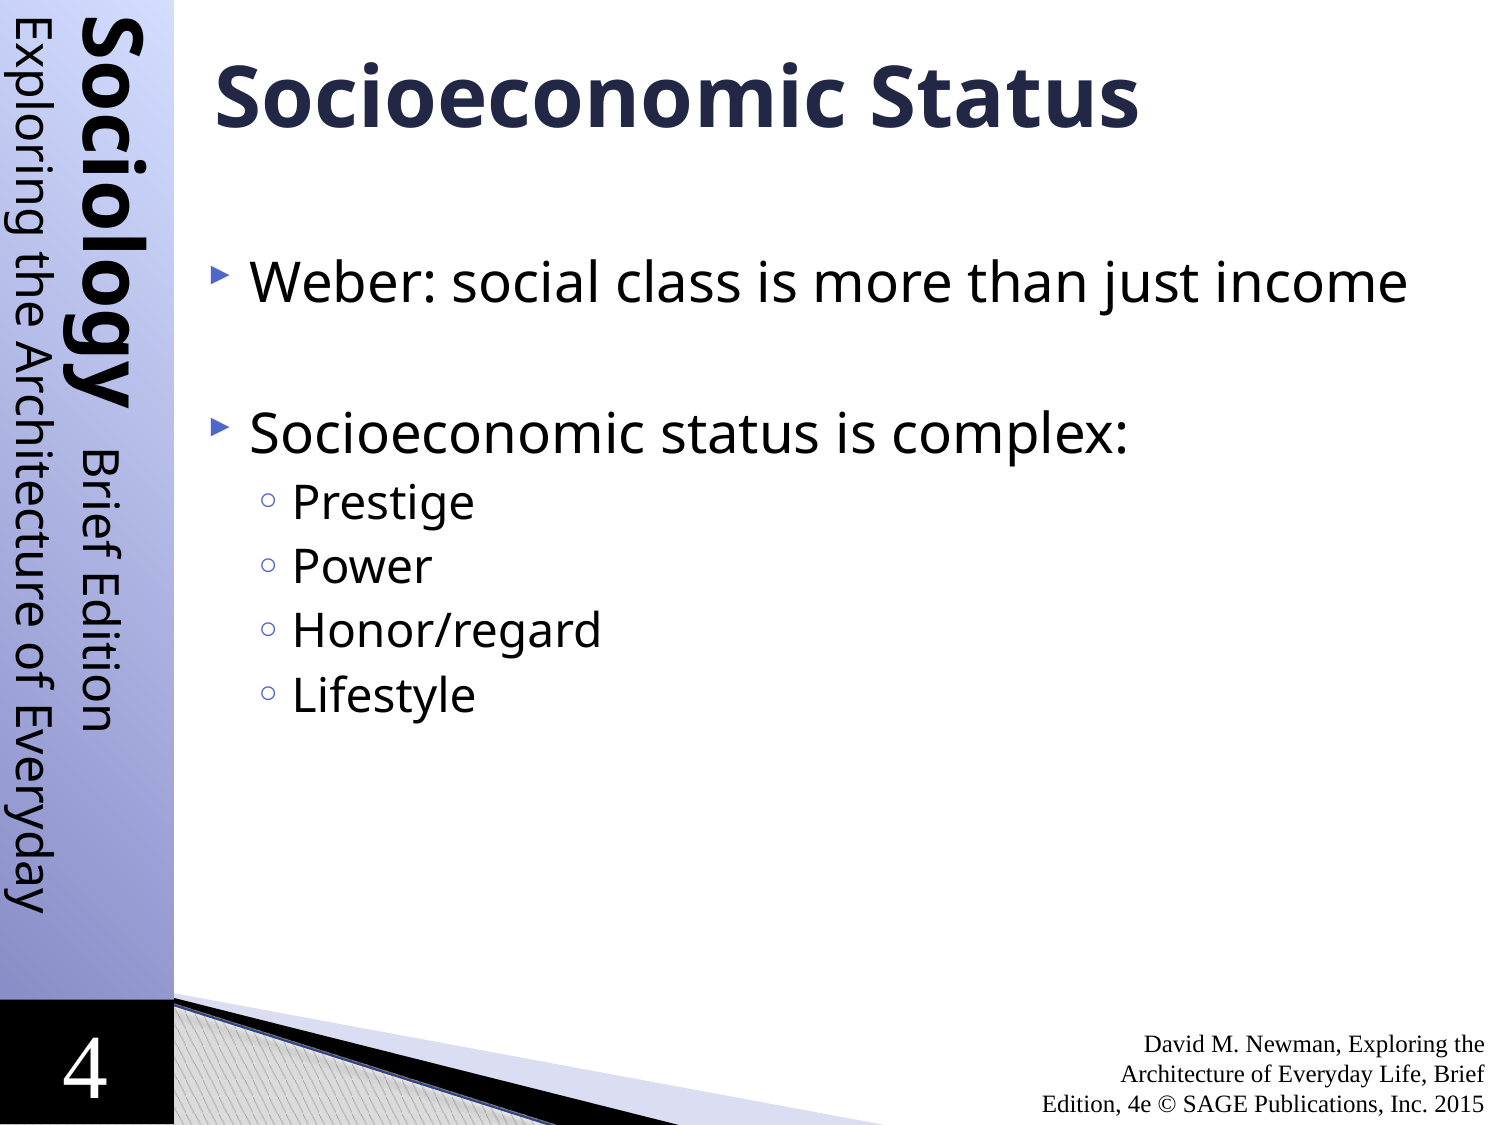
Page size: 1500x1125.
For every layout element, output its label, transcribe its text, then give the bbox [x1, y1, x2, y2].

list Weber: social class is more than just income Socioeconomic status is complex: Prestige Power Honor/regard Lifestyle [174, 162, 1500, 905]
picture [174, 1003, 558, 1125]
footer David M. Newman, Exploring the Architecture of Everyday Life, Brief Edition, 4e © SAGE Publications, Inc. 2015 [1025, 1065, 1500, 1125]
title Socioeconomic Status [200, 0, 1500, 188]
